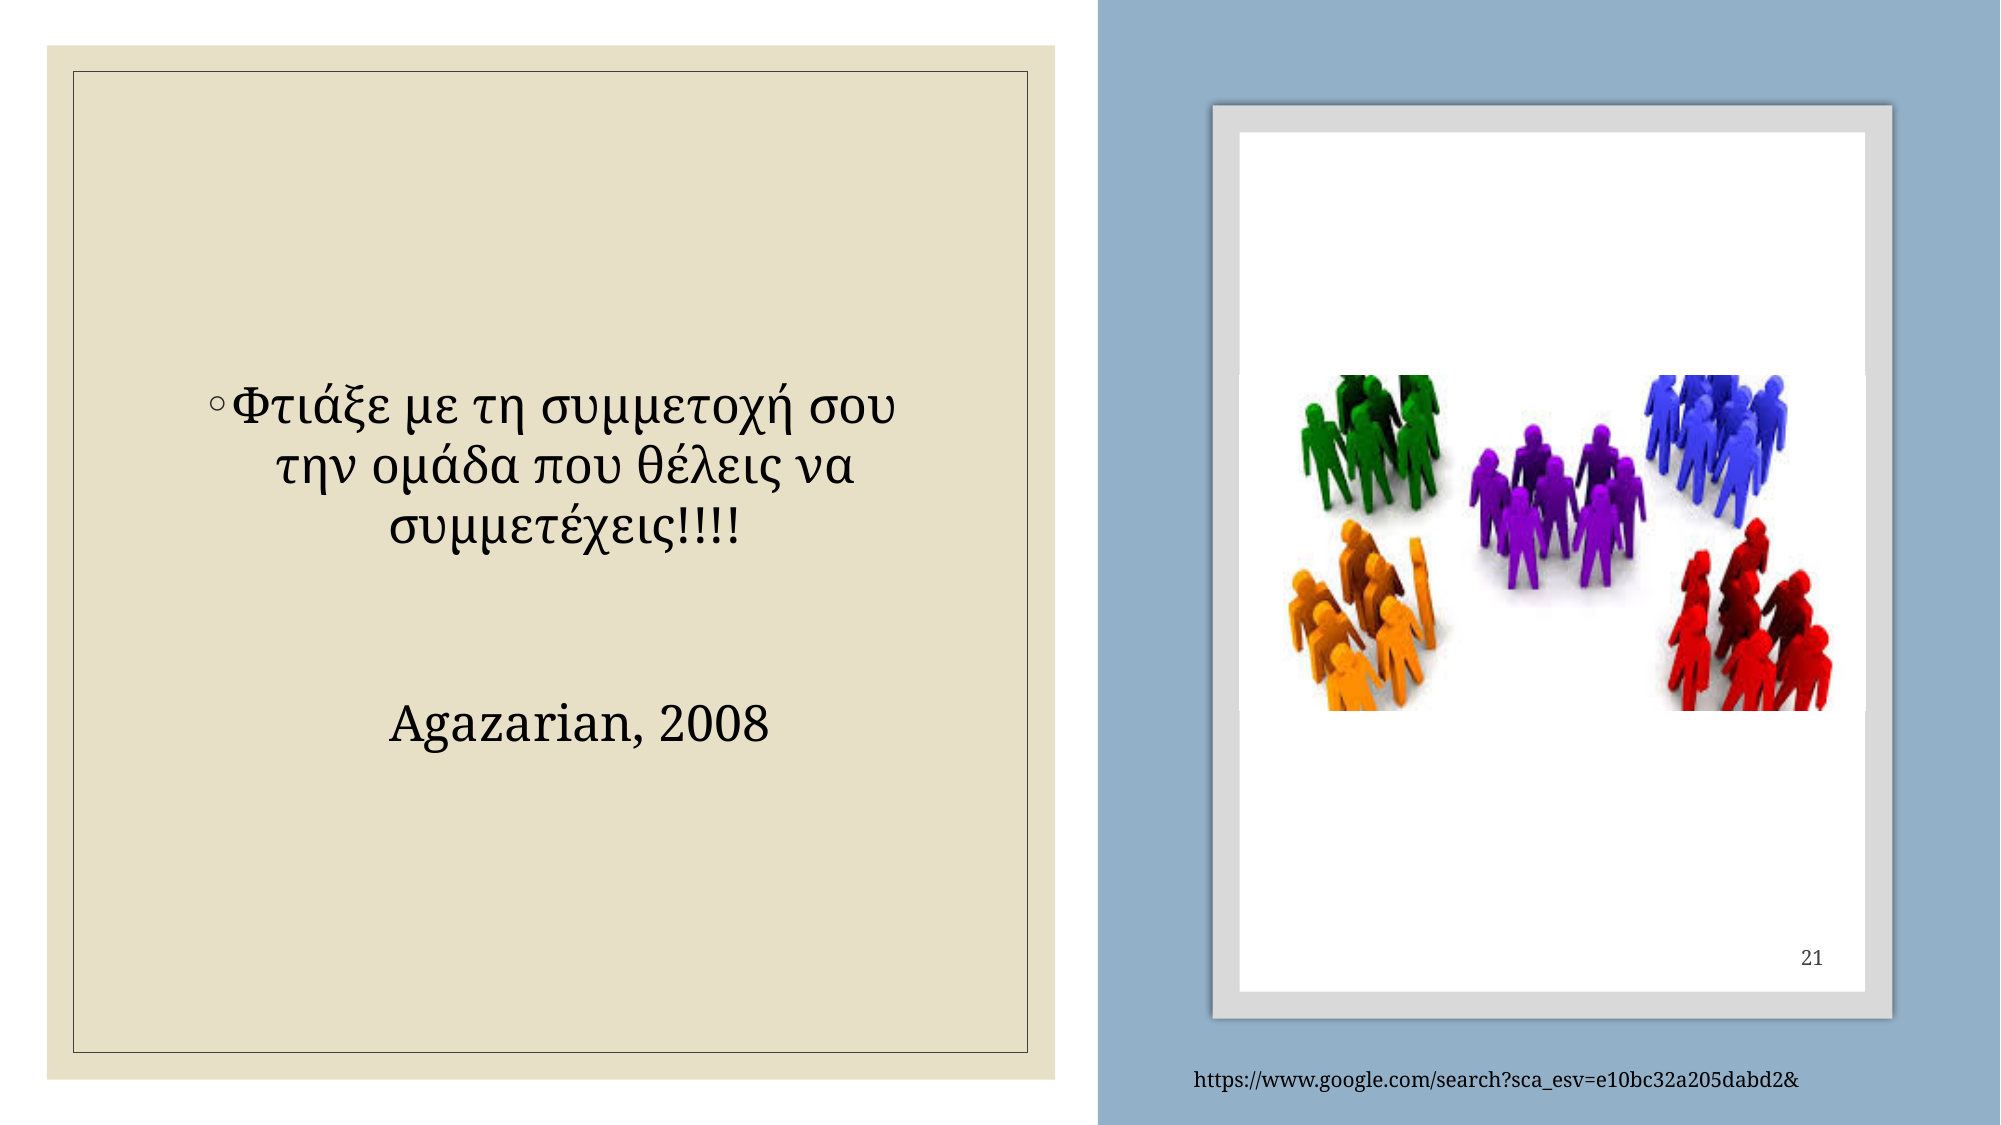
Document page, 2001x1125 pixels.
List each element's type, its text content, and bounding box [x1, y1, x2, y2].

text_box [46, 44, 1056, 1081]
text_box https://www.google.com/search?sca_esv=e10bc32a205dabd2& [1179, 1059, 2000, 1099]
text_box [1239, 718, 1866, 992]
text_box [1212, 105, 1893, 1019]
text_box [73, 71, 1028, 1053]
text_box [0, 0, 1097, 1125]
picture [1239, 375, 1866, 711]
list Φτιάξε με τη συμμετοχή σου την ομάδα που θέλεις να συμμετέχεις!!!! Agazarian, 2008 [150, 153, 950, 972]
text_box [1239, 132, 1866, 373]
text_box [1097, 0, 2000, 1125]
slide_number 21 [1703, 935, 1839, 981]
